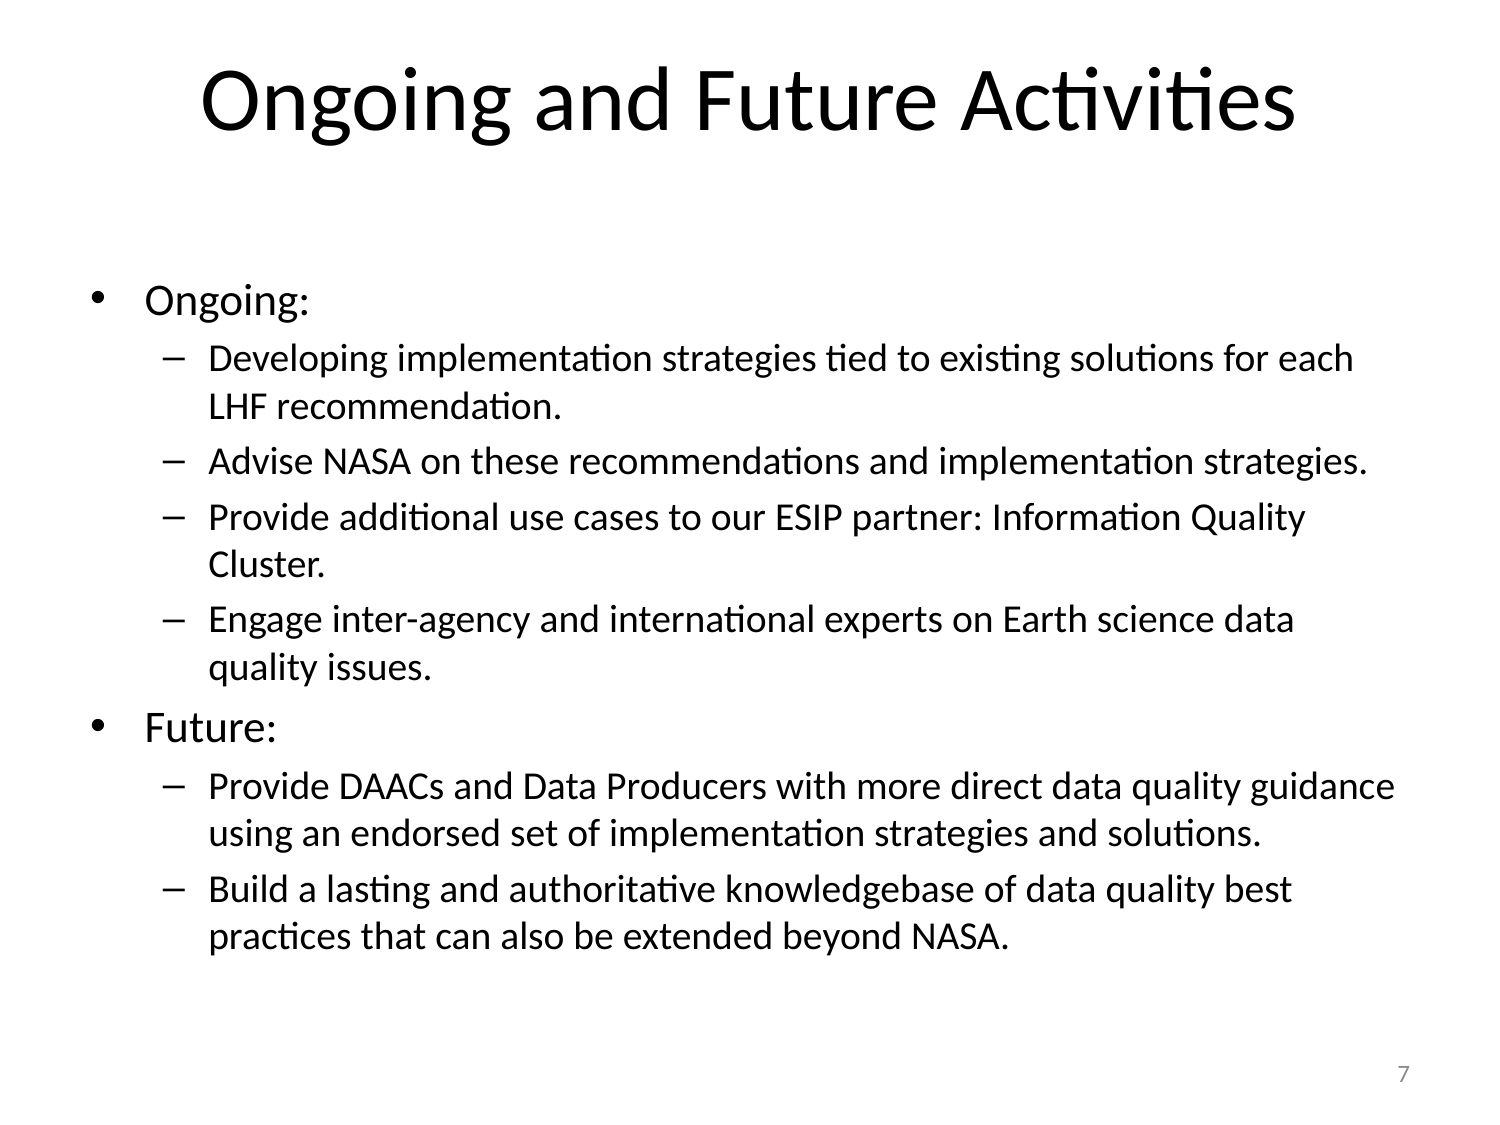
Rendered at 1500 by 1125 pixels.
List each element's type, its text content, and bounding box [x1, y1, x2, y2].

title Ongoing and Future Activities [75, 0, 1425, 188]
list Ongoing: Developing implementation strategies tied to existing solutions for each LHF recommendation. Advise NASA on these recommendations and implementation strategies. Provide additional use cases to our ESIP partner: Information Quality Cluster. Engage inter-agency and international experts on Earth science data quality issues. Future: Provide DAACs and Data Producers with more direct data quality guidance using an endorsed set of implementation strategies and solutions. Build a lasting and authoritative knowledgebase of data quality best practices that can also be extended beyond NASA. [75, 262, 1425, 1005]
slide_number 7 [1074, 1042, 1425, 1103]
